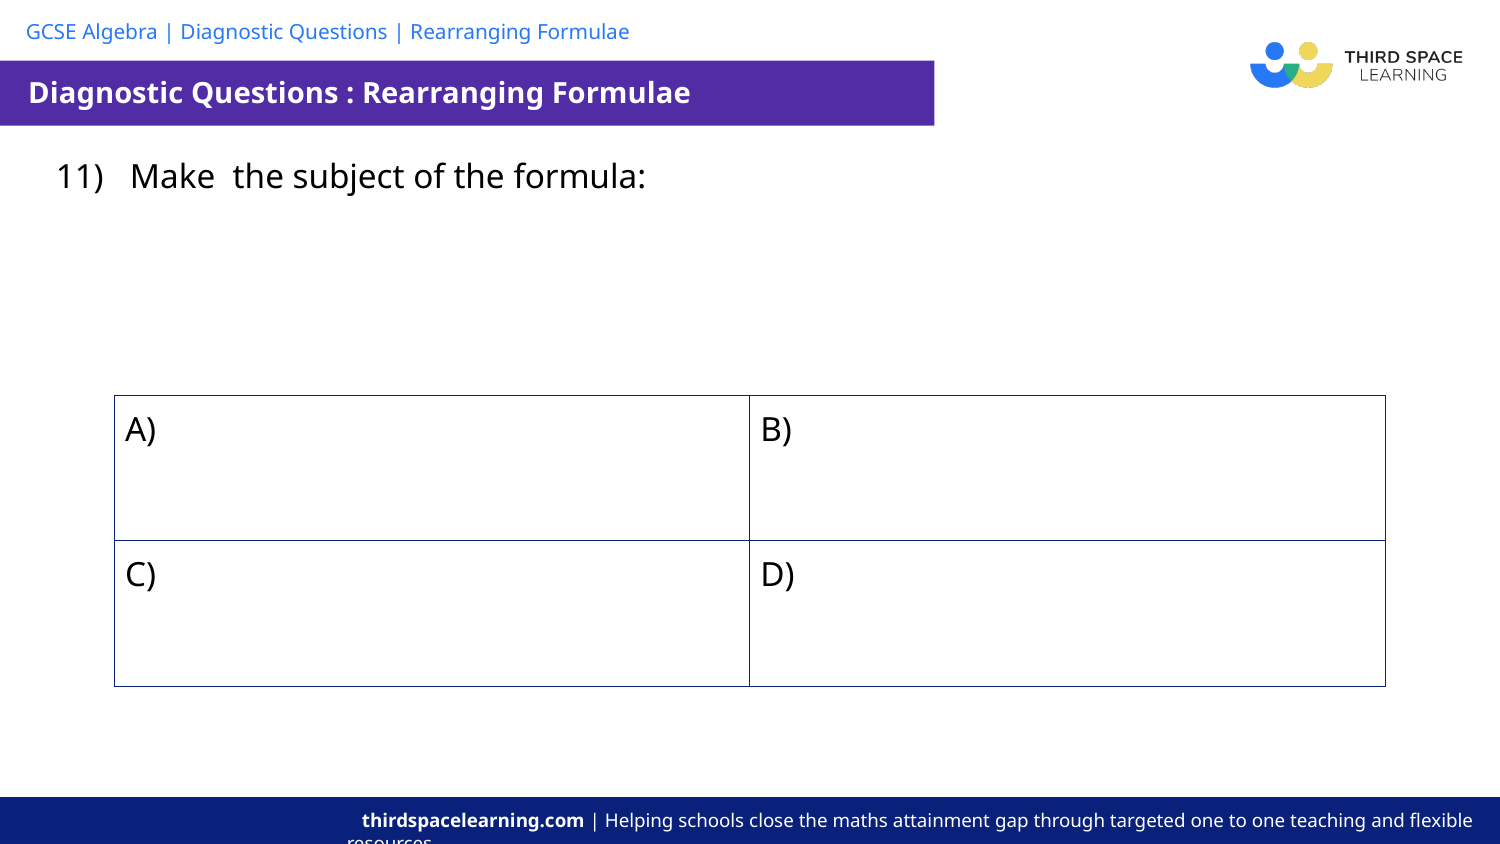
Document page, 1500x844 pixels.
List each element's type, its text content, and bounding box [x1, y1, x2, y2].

picture [1250, 33, 1465, 99]
text_box Diagnostic Questions : Rearranging Formulae [13, 59, 792, 125]
